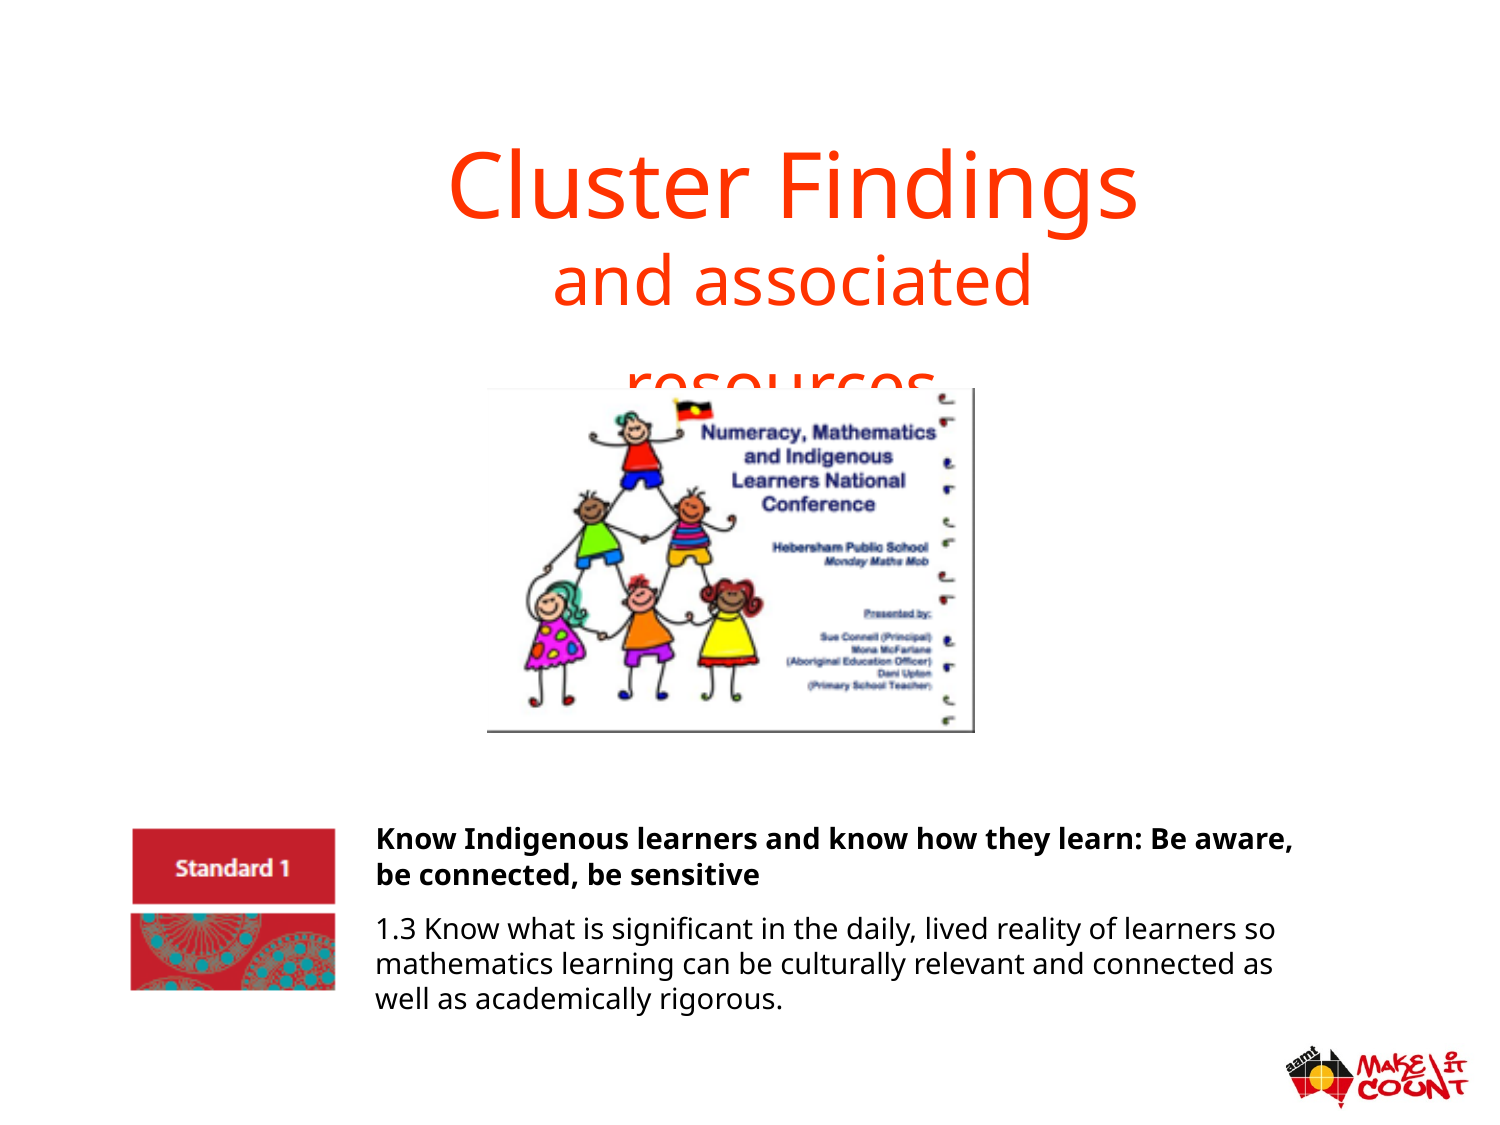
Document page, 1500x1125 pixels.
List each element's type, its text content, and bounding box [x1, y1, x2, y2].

picture [122, 820, 341, 1001]
picture [1278, 1043, 1475, 1111]
text_box Cluster Findings and associated resources [433, 127, 1155, 352]
text_box 1.3 Know what is significant in the daily, lived reality of learners so mathematics learning can be culturally relevant and connected as well as academically rigorous. [368, 910, 1323, 1027]
picture [487, 388, 976, 733]
text_box Know Indigenous learners and know how they learn: Be aware, be connected, be sensitive [369, 820, 1324, 905]
